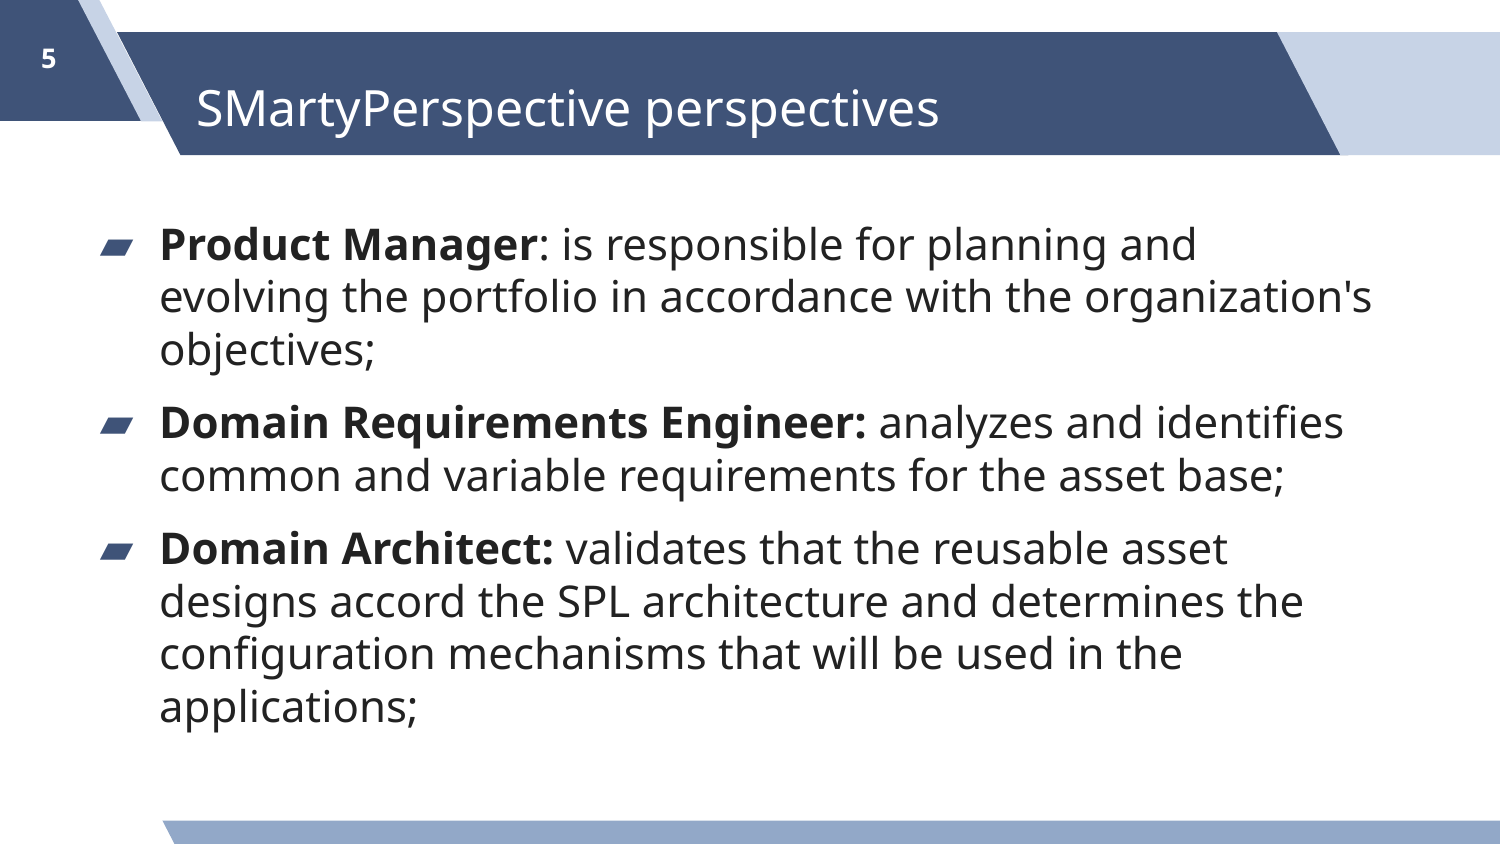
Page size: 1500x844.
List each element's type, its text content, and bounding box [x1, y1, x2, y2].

title SMartyPerspective perspectives [181, 45, 1285, 169]
list Product Manager: is responsible for planning and evolving the portfolio in accordance with the organization's objectives; Domain Requirements Engineer: analyzes and identifies common and variable requirements for the asset base; Domain Architect: validates that the reusable asset designs accord the SPL architecture and determines the configuration mechanisms that will be used in the applications; [69, 201, 1390, 762]
slide_number ‹#› [0, 0, 98, 121]
